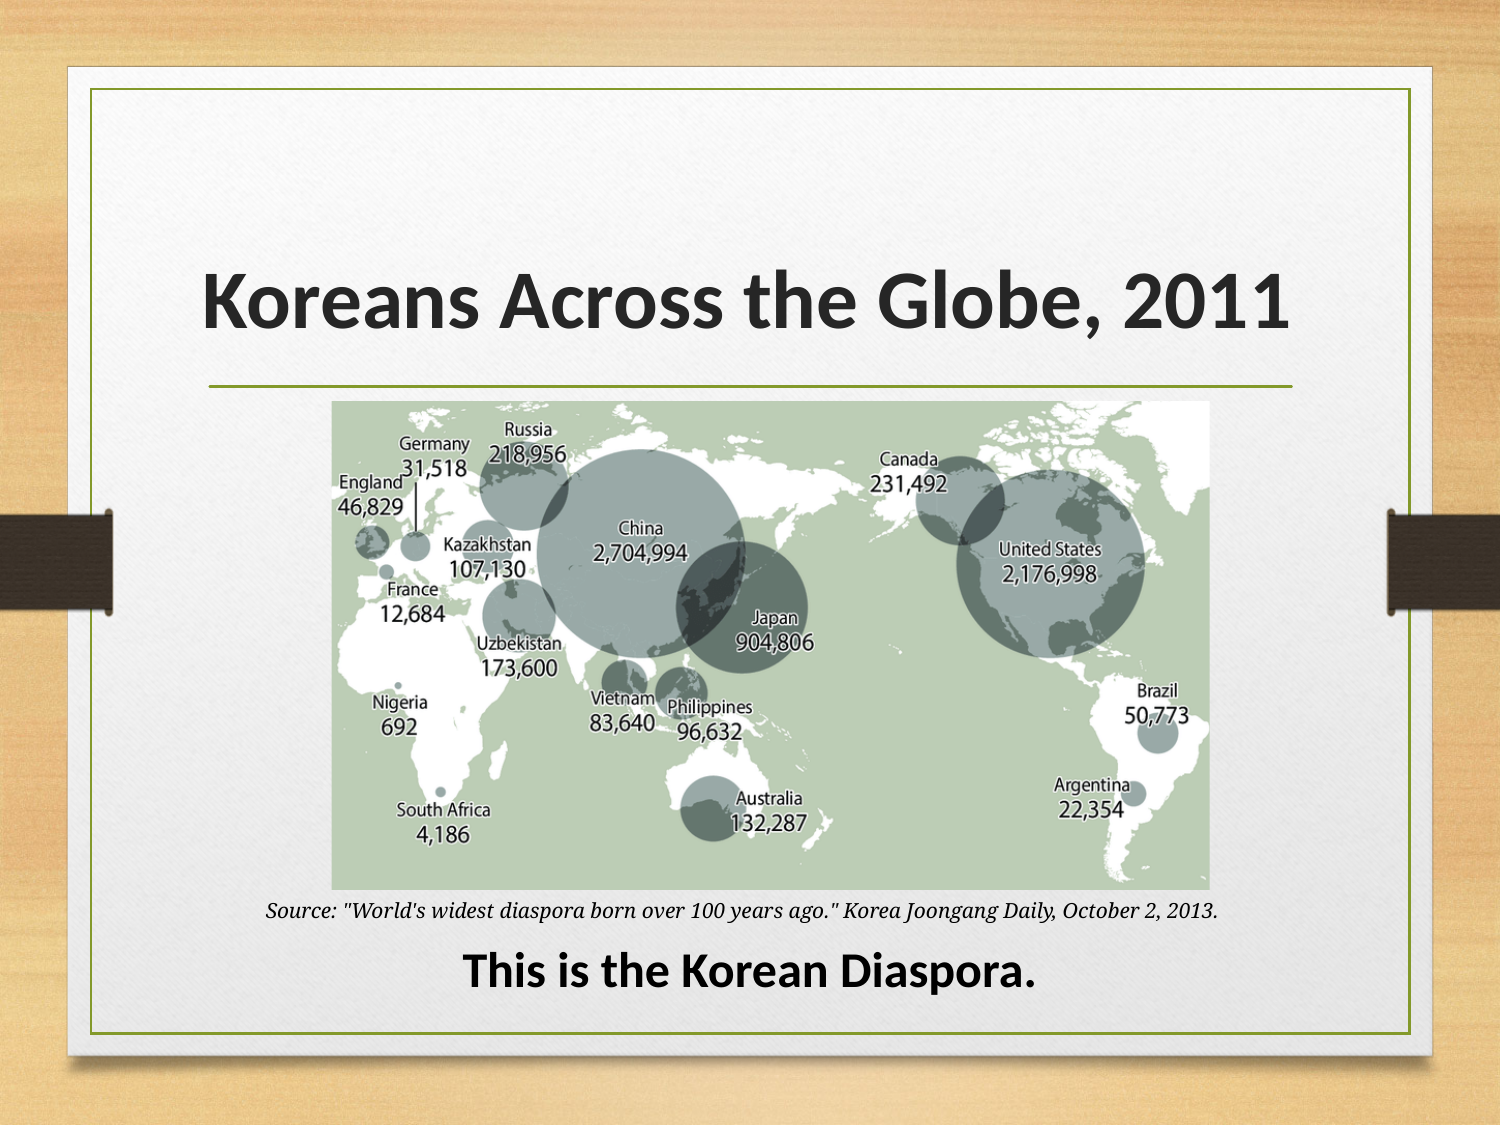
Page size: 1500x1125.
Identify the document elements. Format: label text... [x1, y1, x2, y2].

text_box Source: "World's widest diaspora born over 100 years ago." Korea Joongang Daily, October 2, 2013. [236, 889, 1248, 930]
title Koreans Across the Globe, 2011 [159, 261, 1336, 329]
picture [0, 0, 1500, 1125]
text_box This is the Korean Diaspora. [365, 930, 1135, 1006]
